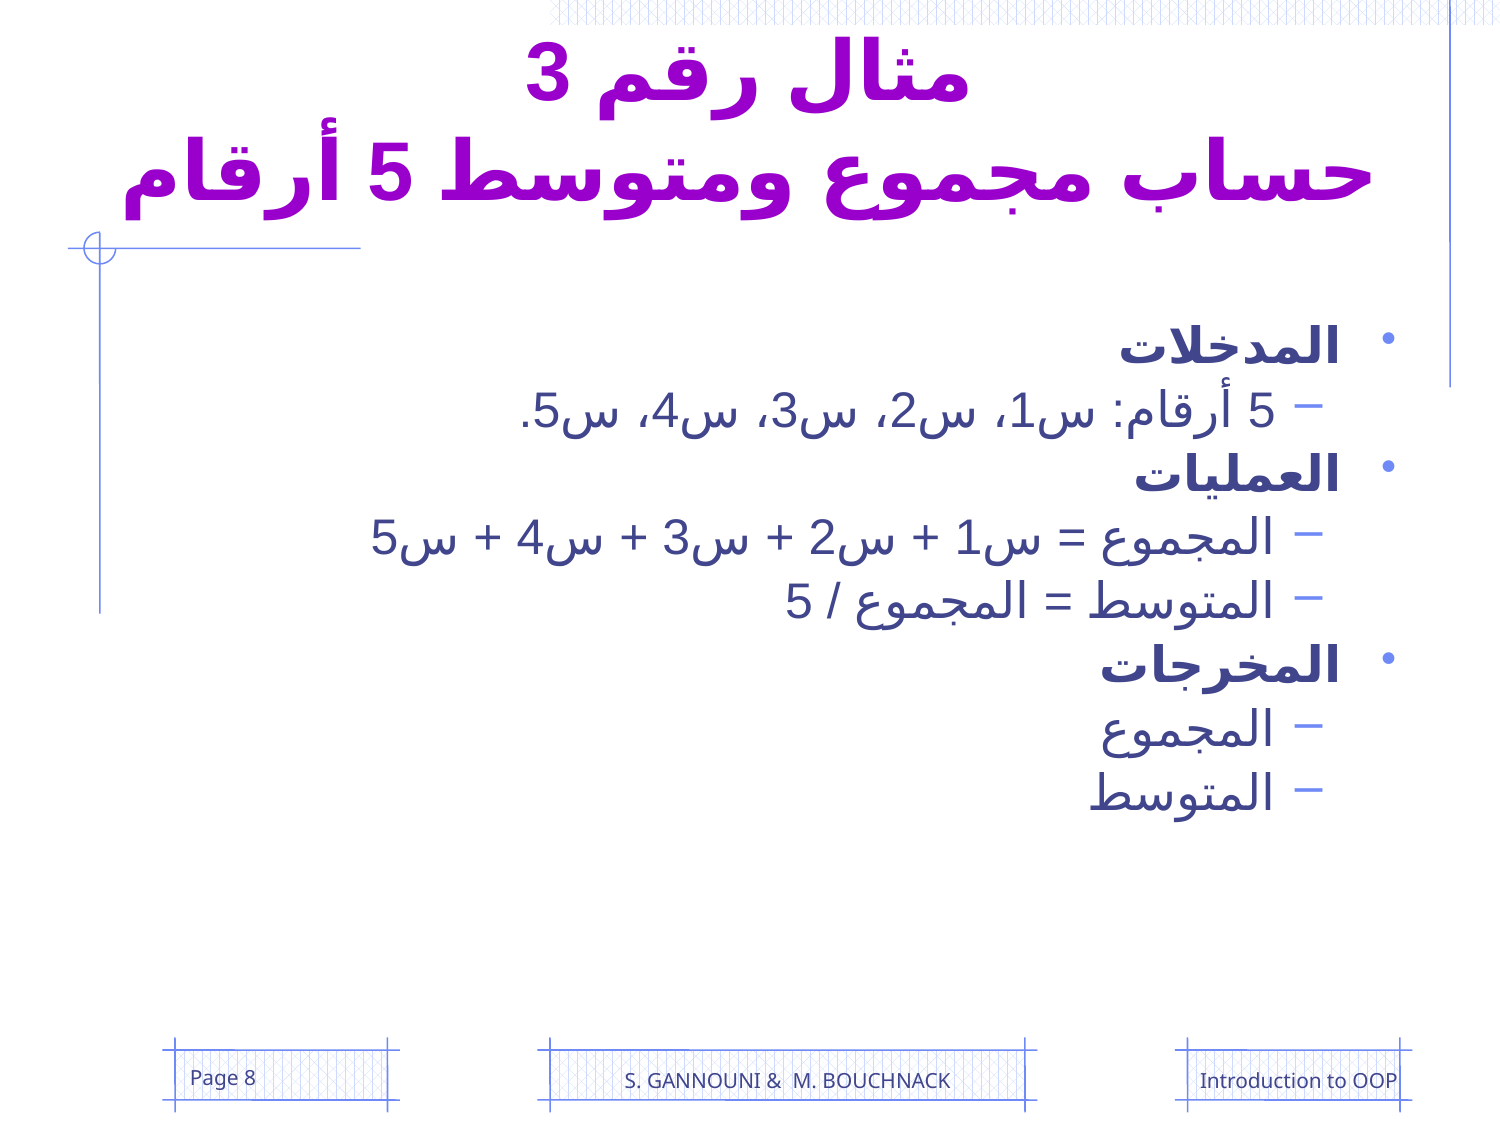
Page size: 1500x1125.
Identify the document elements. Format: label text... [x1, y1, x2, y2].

footer S. GANNOUNI & M. BOUCHNACK [549, 1024, 1026, 1101]
title مثال رقم 3 حساب مجموع ومتوسط 5 أرقام [0, 0, 1500, 226]
slide_number Page 8 [174, 1024, 488, 1101]
slide_number Introduction to OOP [1099, 1024, 1413, 1101]
list المدخلات 5 أرقام: س1، س2، س3، س4، س5. العمليات المجموع = س1 + س2 + س3 + س4 + س5 المتوسط = المجموع / 5 المخرجات المجموع المتوسط [137, 312, 1413, 988]
